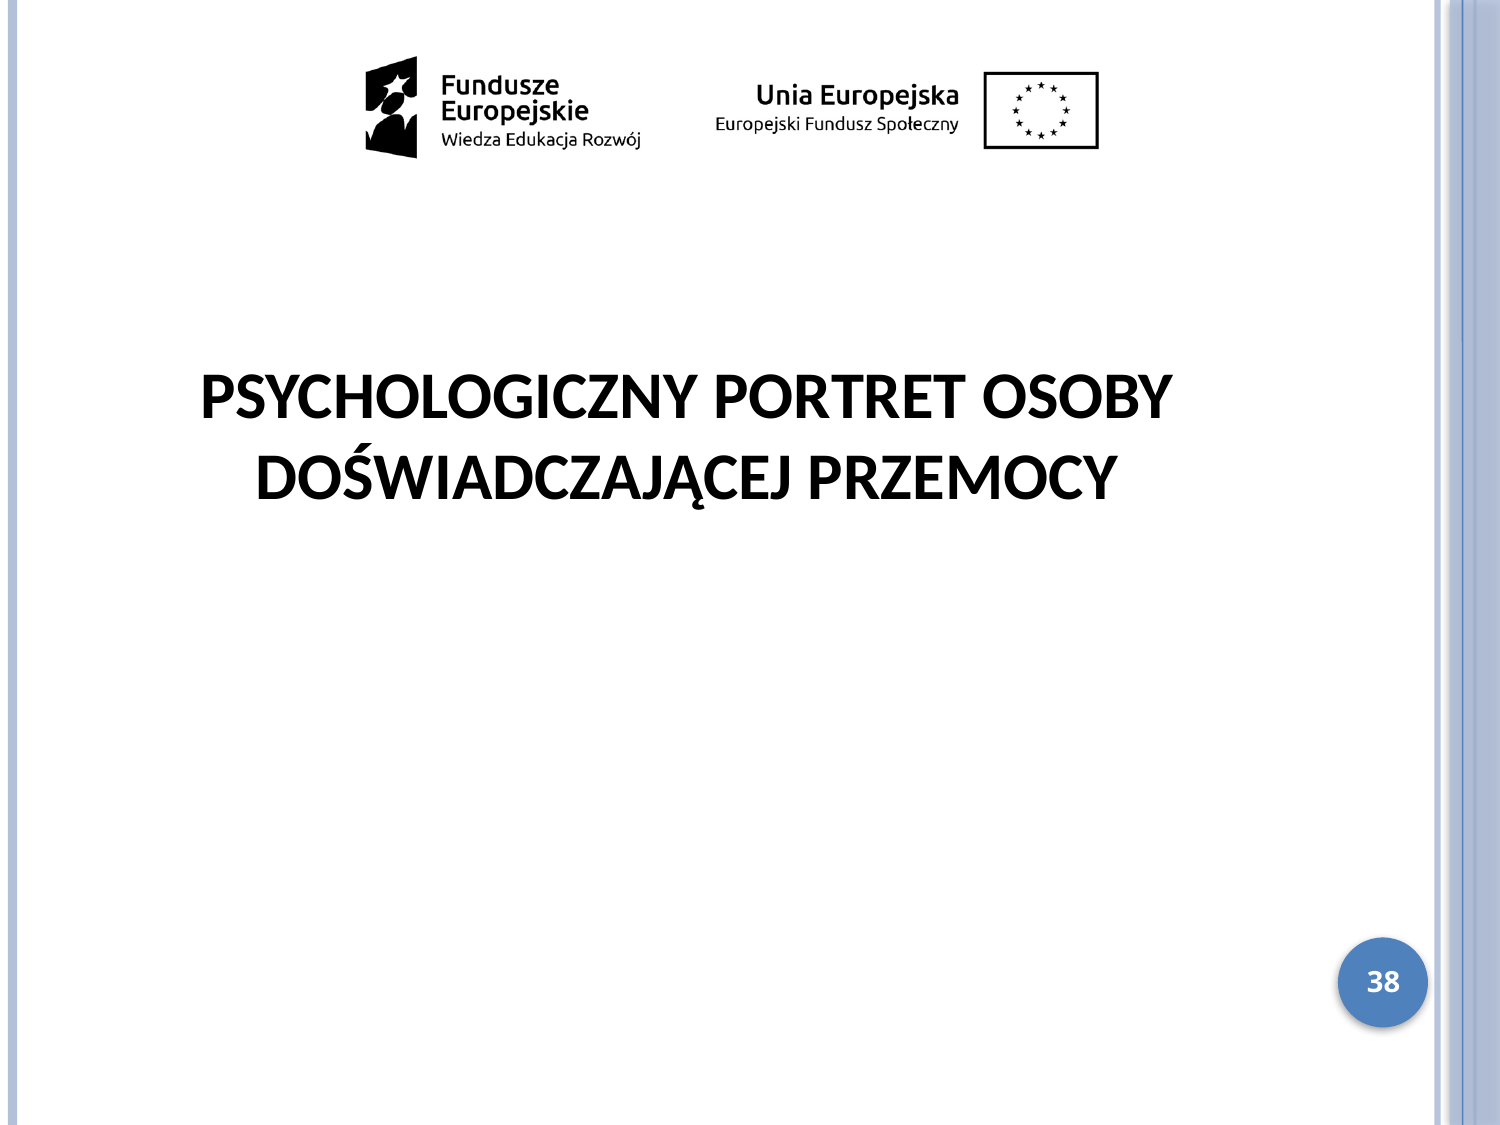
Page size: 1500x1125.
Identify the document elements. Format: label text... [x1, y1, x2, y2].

list PSYCHOLOGICZNY PORTRET OSOBY DOŚWIADCZAJĄCEJ PRZEMOCY [75, 262, 1300, 1062]
picture [340, 30, 1124, 184]
slide_number 38 [1333, 940, 1434, 1027]
